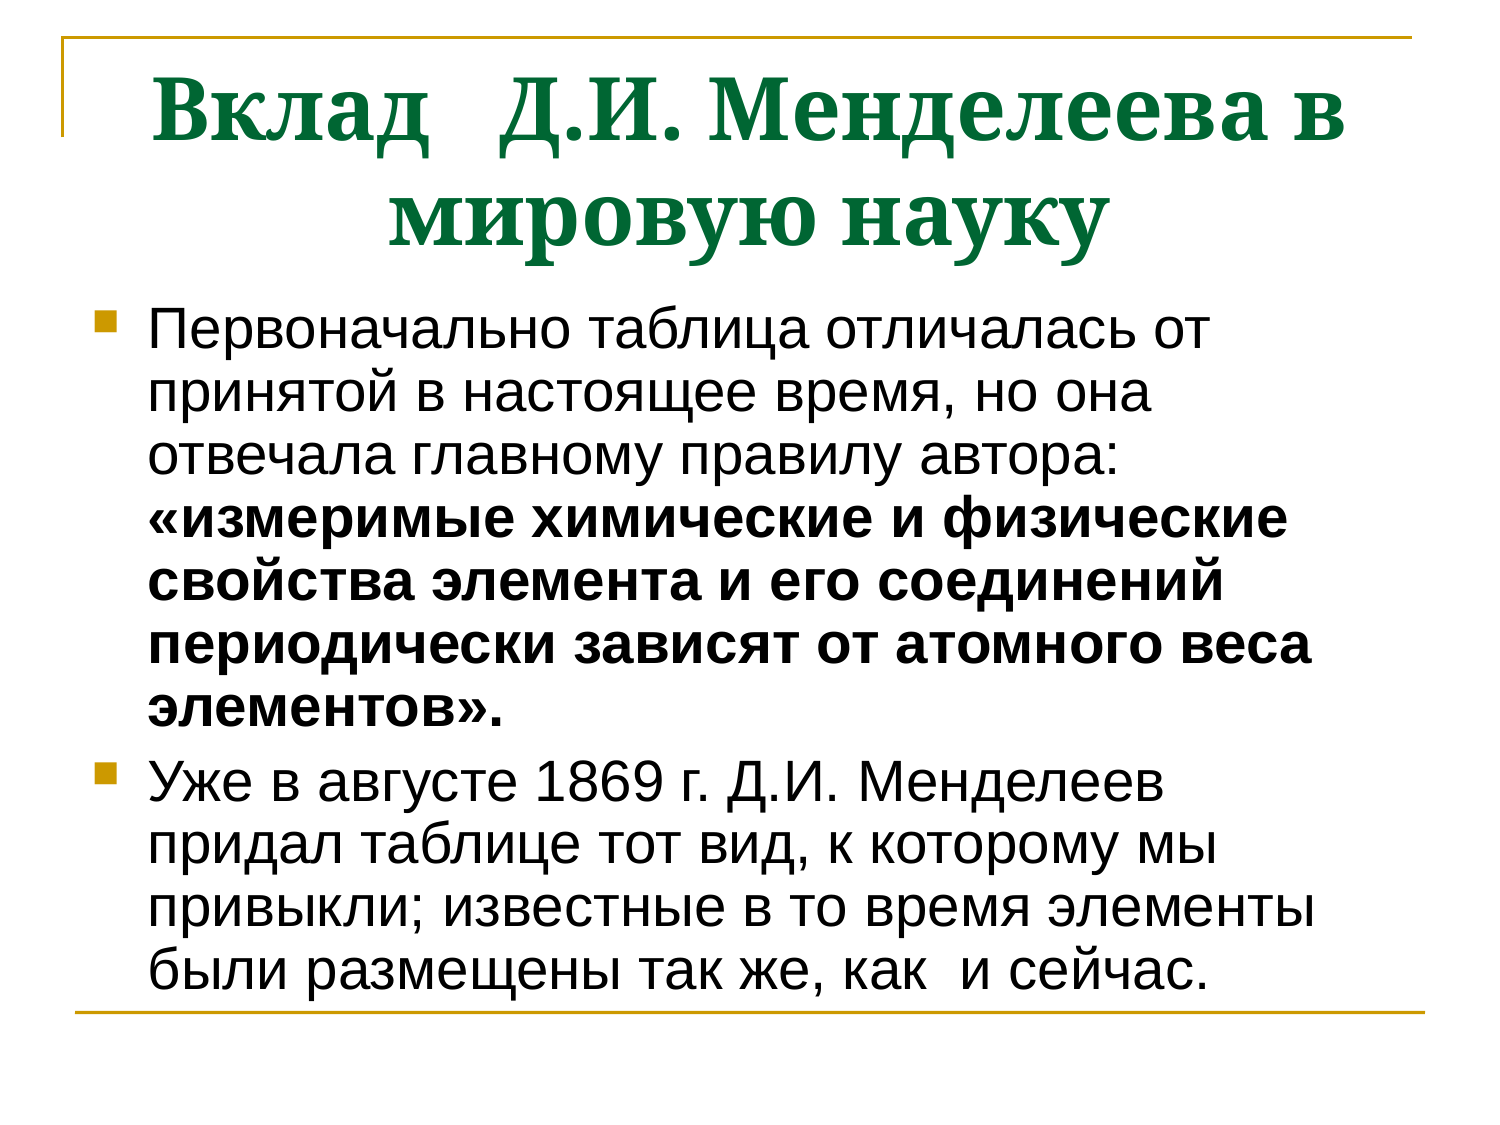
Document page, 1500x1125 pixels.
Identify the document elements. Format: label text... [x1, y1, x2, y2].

title Вклад Д.И. Менделеева в мировую науку [74, 45, 1426, 233]
list Первоначально таблица отличалась от принятой в настоящее время, но она отвечала главному правилу автора: «измеримые химические и физические свойства элемента и его соединений периодически зависят от атомного веса элементов». Уже в августе 1869 г. Д.И. Менделеев придал таблице тот вид, к которому мы привыкли; известные в то время элементы были размещены так же, как и сейчас. [76, 290, 1377, 1035]
